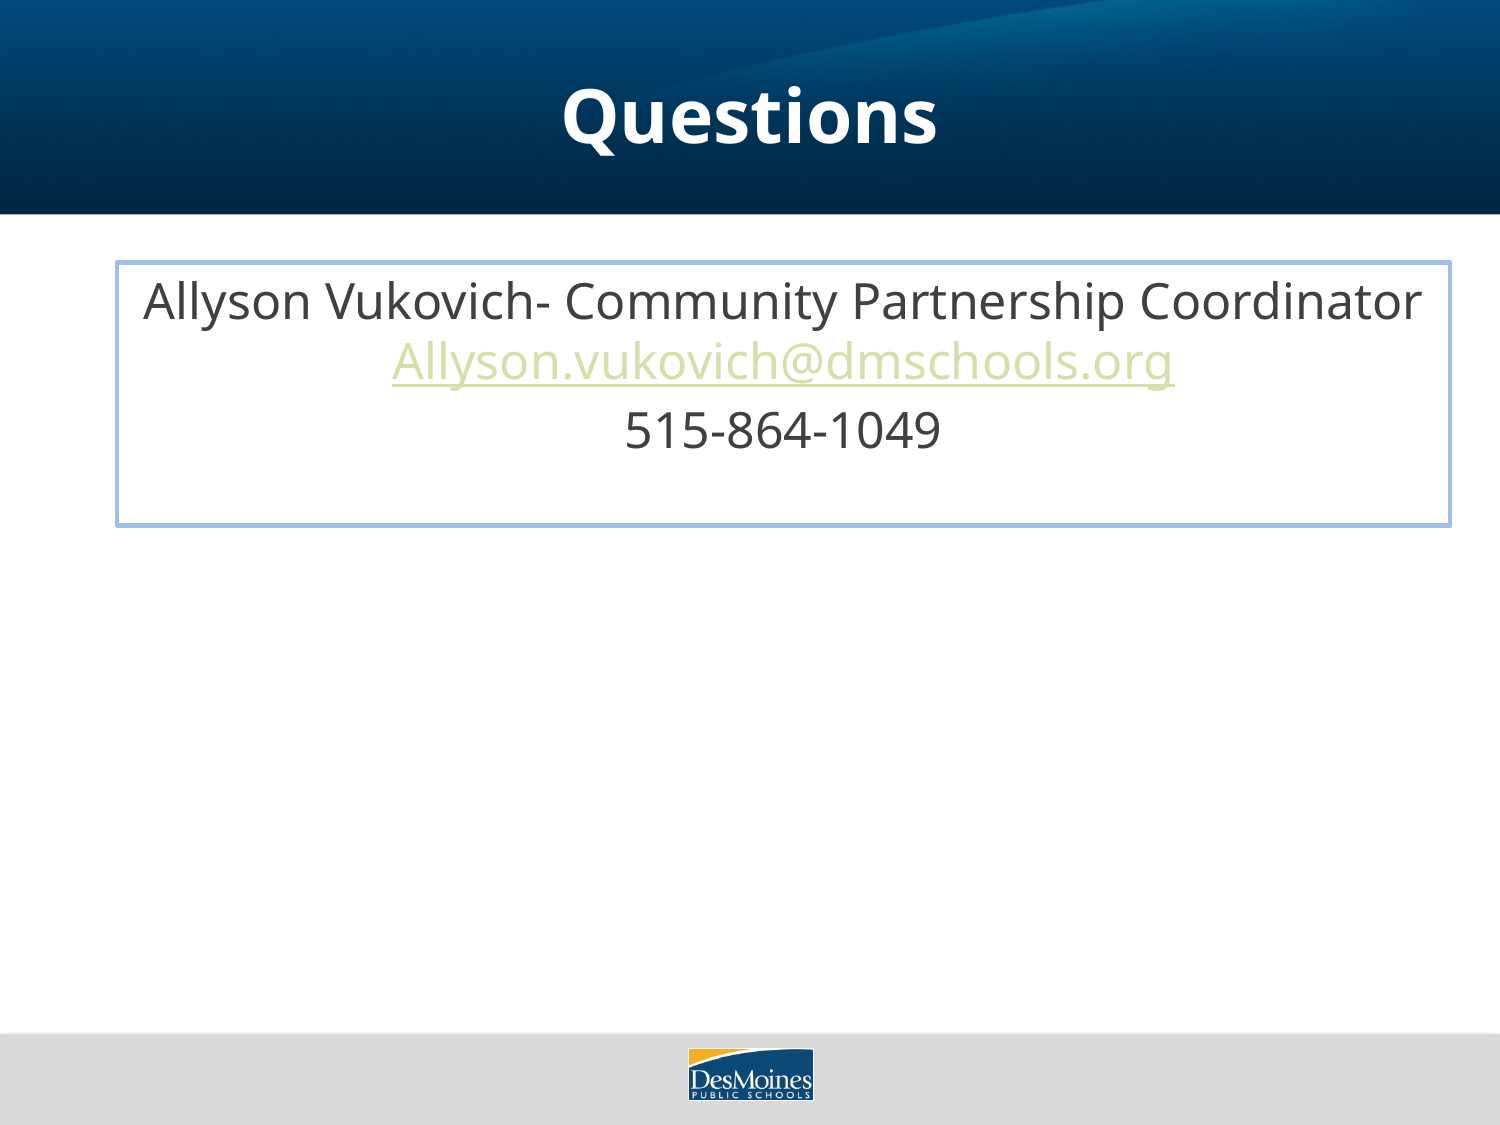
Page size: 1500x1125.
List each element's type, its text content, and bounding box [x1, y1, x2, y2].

title Questions [75, 24, 1425, 203]
picture [689, 1049, 813, 1100]
text_box Allyson Vukovich- Community Partnership Coordinator Allyson.vukovich@dmschools.org 515-864-1049 [115, 260, 1452, 528]
picture [0, 0, 1500, 1033]
